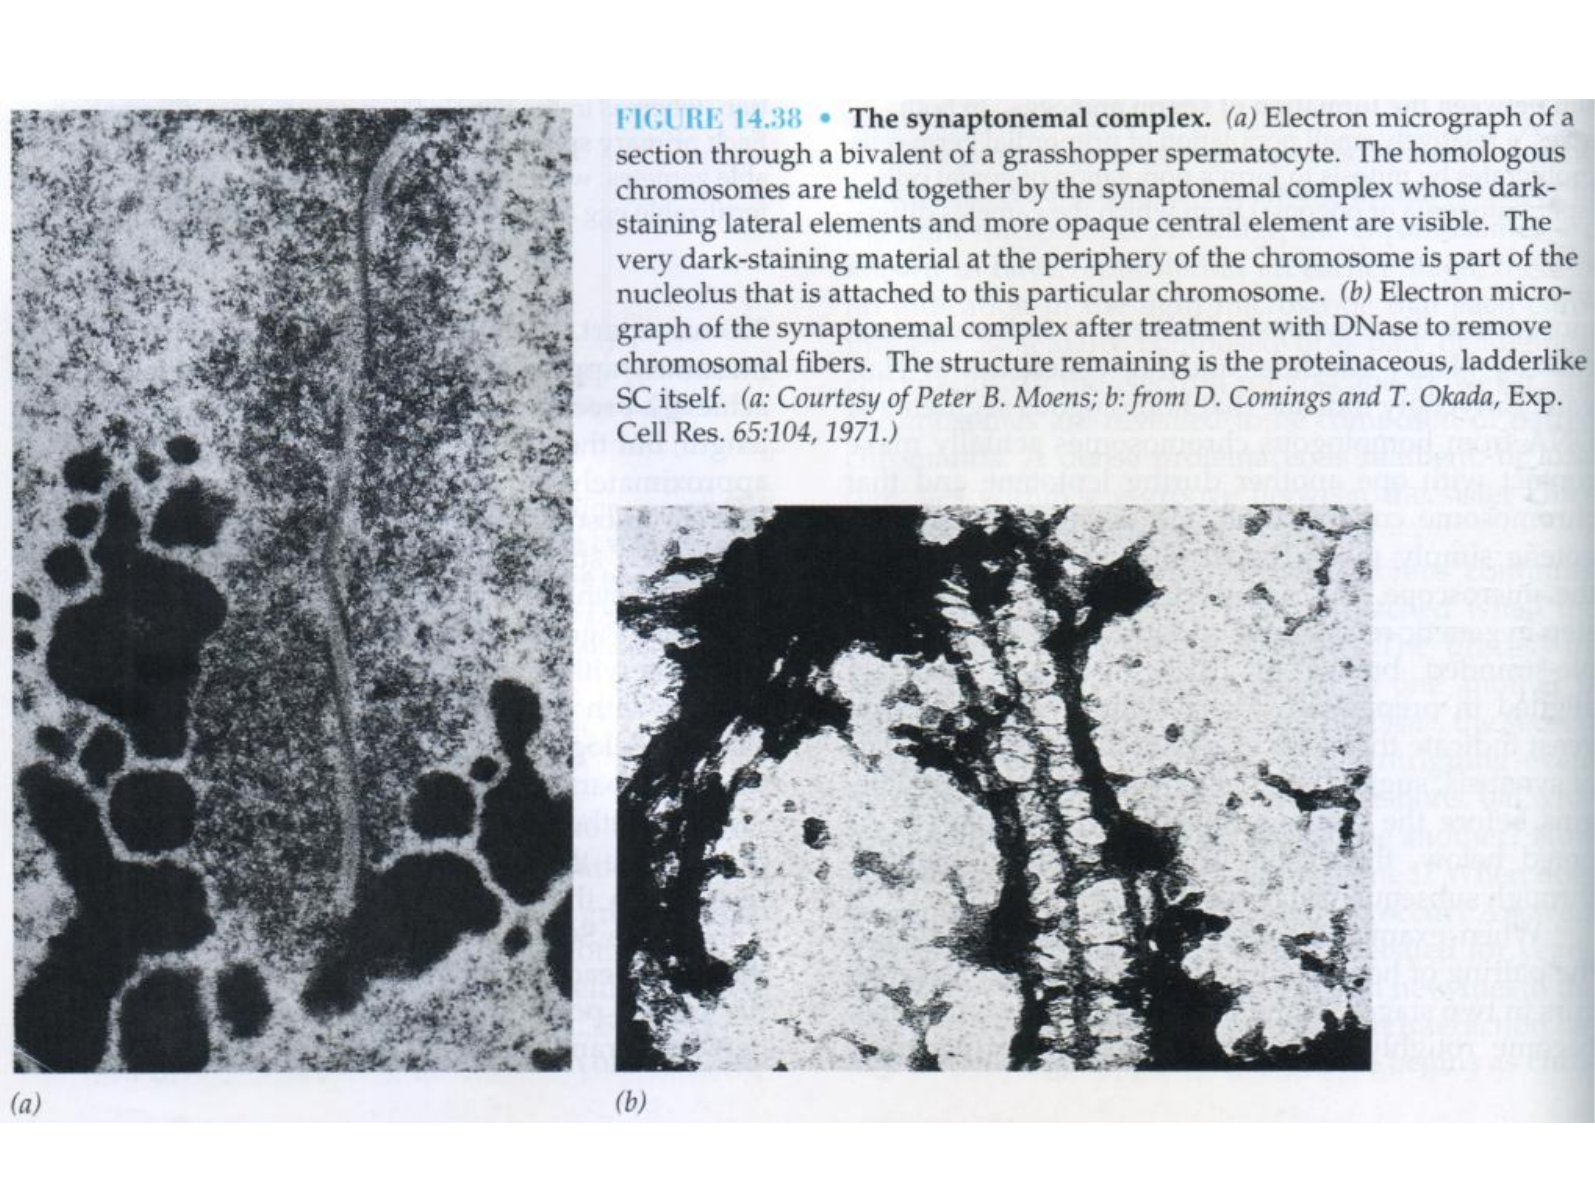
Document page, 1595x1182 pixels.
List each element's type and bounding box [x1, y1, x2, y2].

list [0, 99, 1595, 1123]
